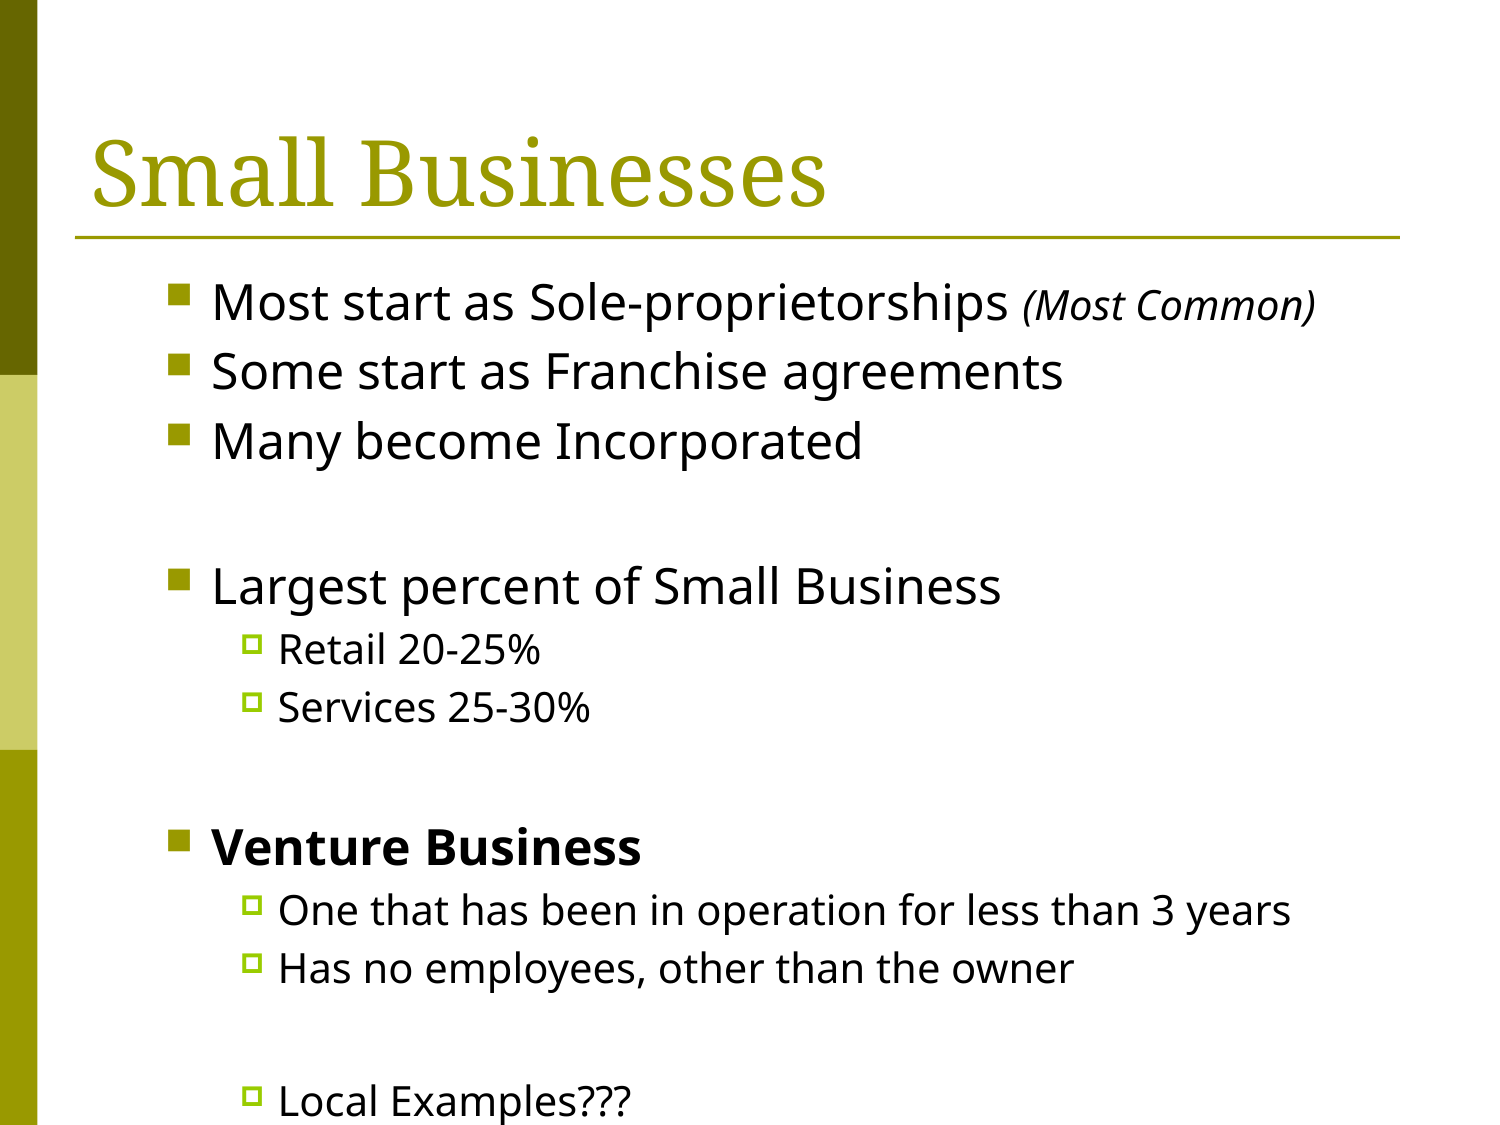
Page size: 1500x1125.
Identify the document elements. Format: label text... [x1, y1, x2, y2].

title Small Businesses [74, 45, 1426, 233]
list Most start as Sole-proprietorships (Most Common) Some start as Franchise agreements Many become Incorporated Largest percent of Small Business Retail 20-25% Services 25-30% Venture Business One that has been in operation for less than 3 years Has no employees, other than the owner Local Examples??? [74, 262, 1463, 1088]
